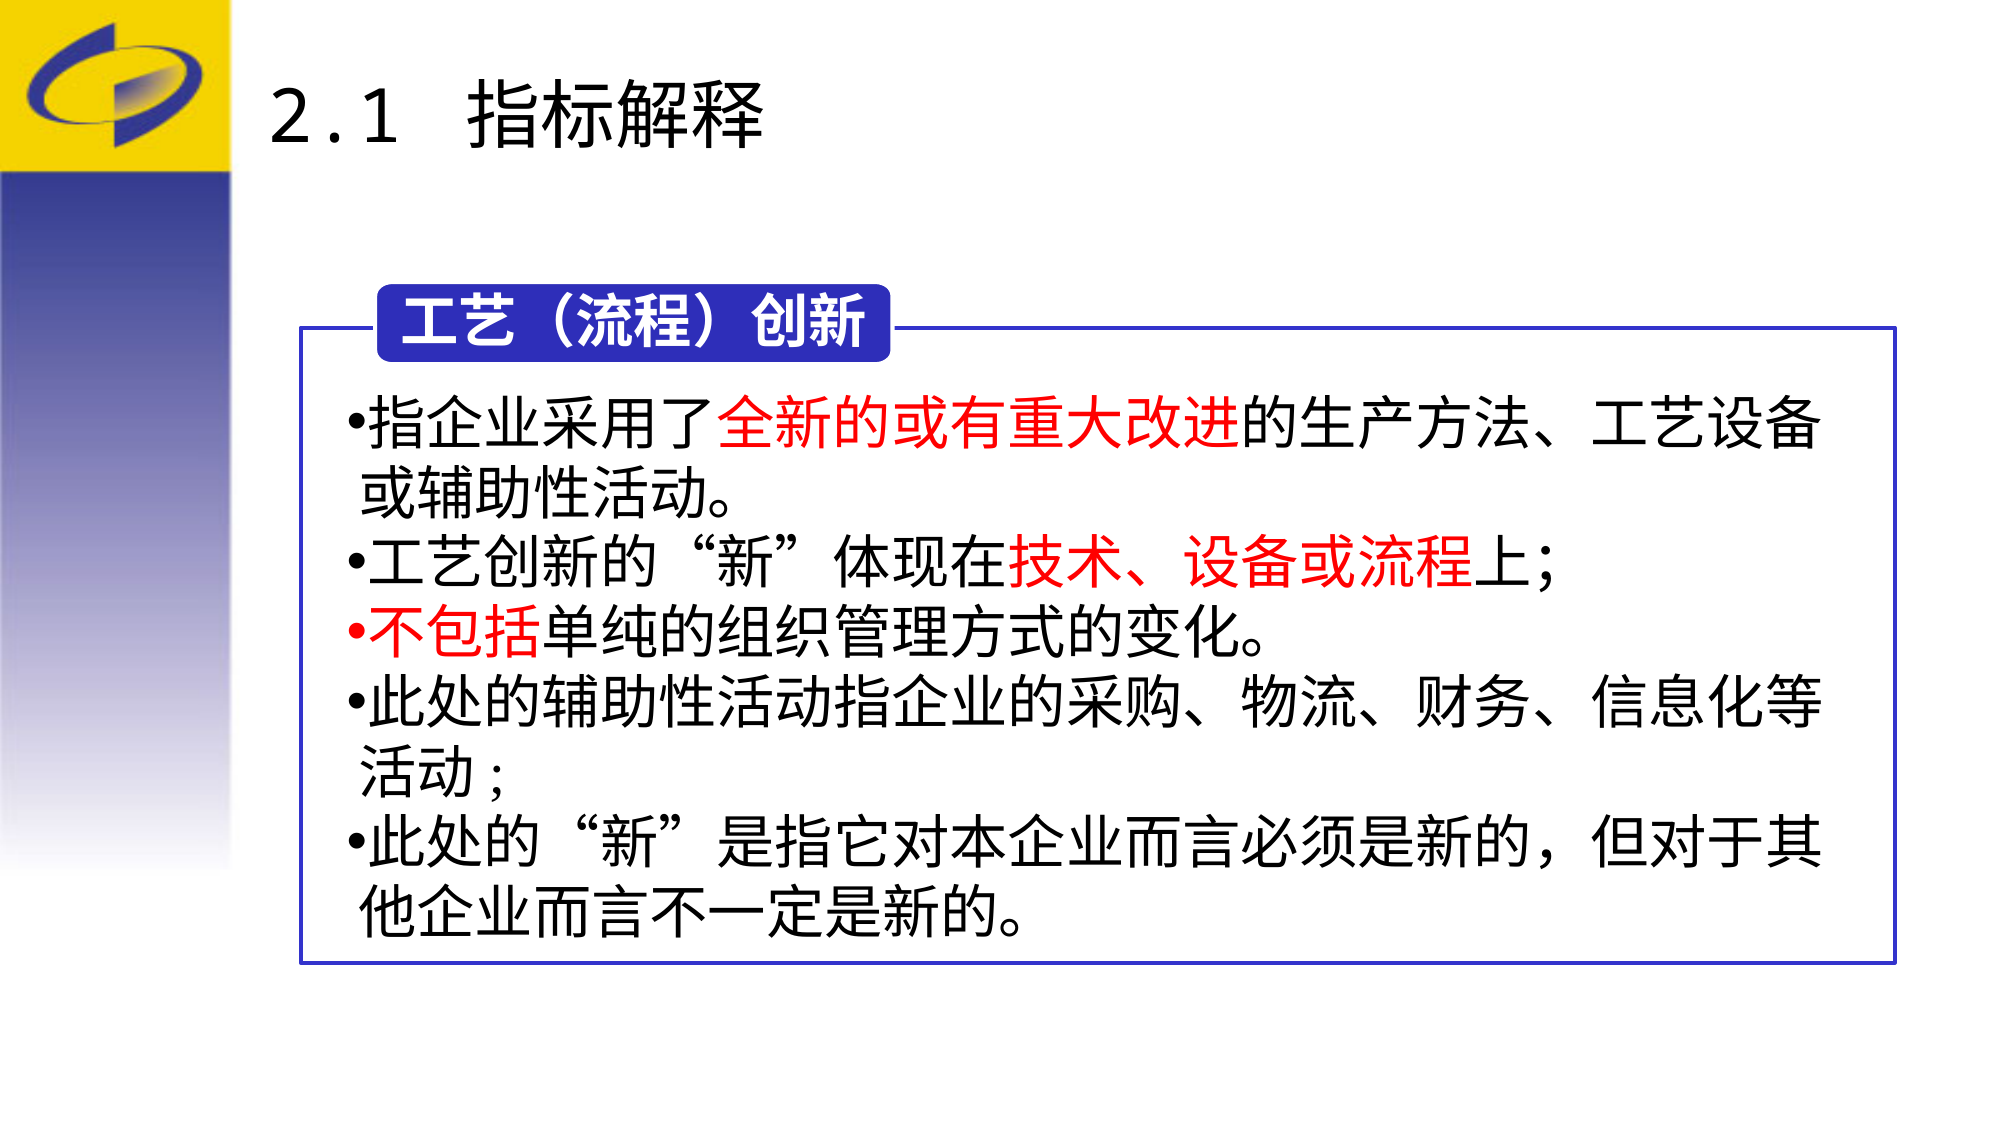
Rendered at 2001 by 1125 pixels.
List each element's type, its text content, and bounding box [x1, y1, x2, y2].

title 2.1 指标解释 [252, 39, 1870, 185]
text_box 指企业采用了全新的或有重大改进的生产方法、工艺设备或辅助性活动。 工艺创新的“新”体现在技术、设备或流程上； 不包括单纯的组织管理方式的变化。 此处的辅助性活动指企业的采购、物流、财务、信息化等活动; 此处的“新”是指它对本企业而言必须是新的，但对于其他企业而言不一定是新的。 [299, 326, 1897, 965]
text_box 工艺（流程）创新 [373, 279, 895, 367]
picture [0, 0, 2000, 1125]
